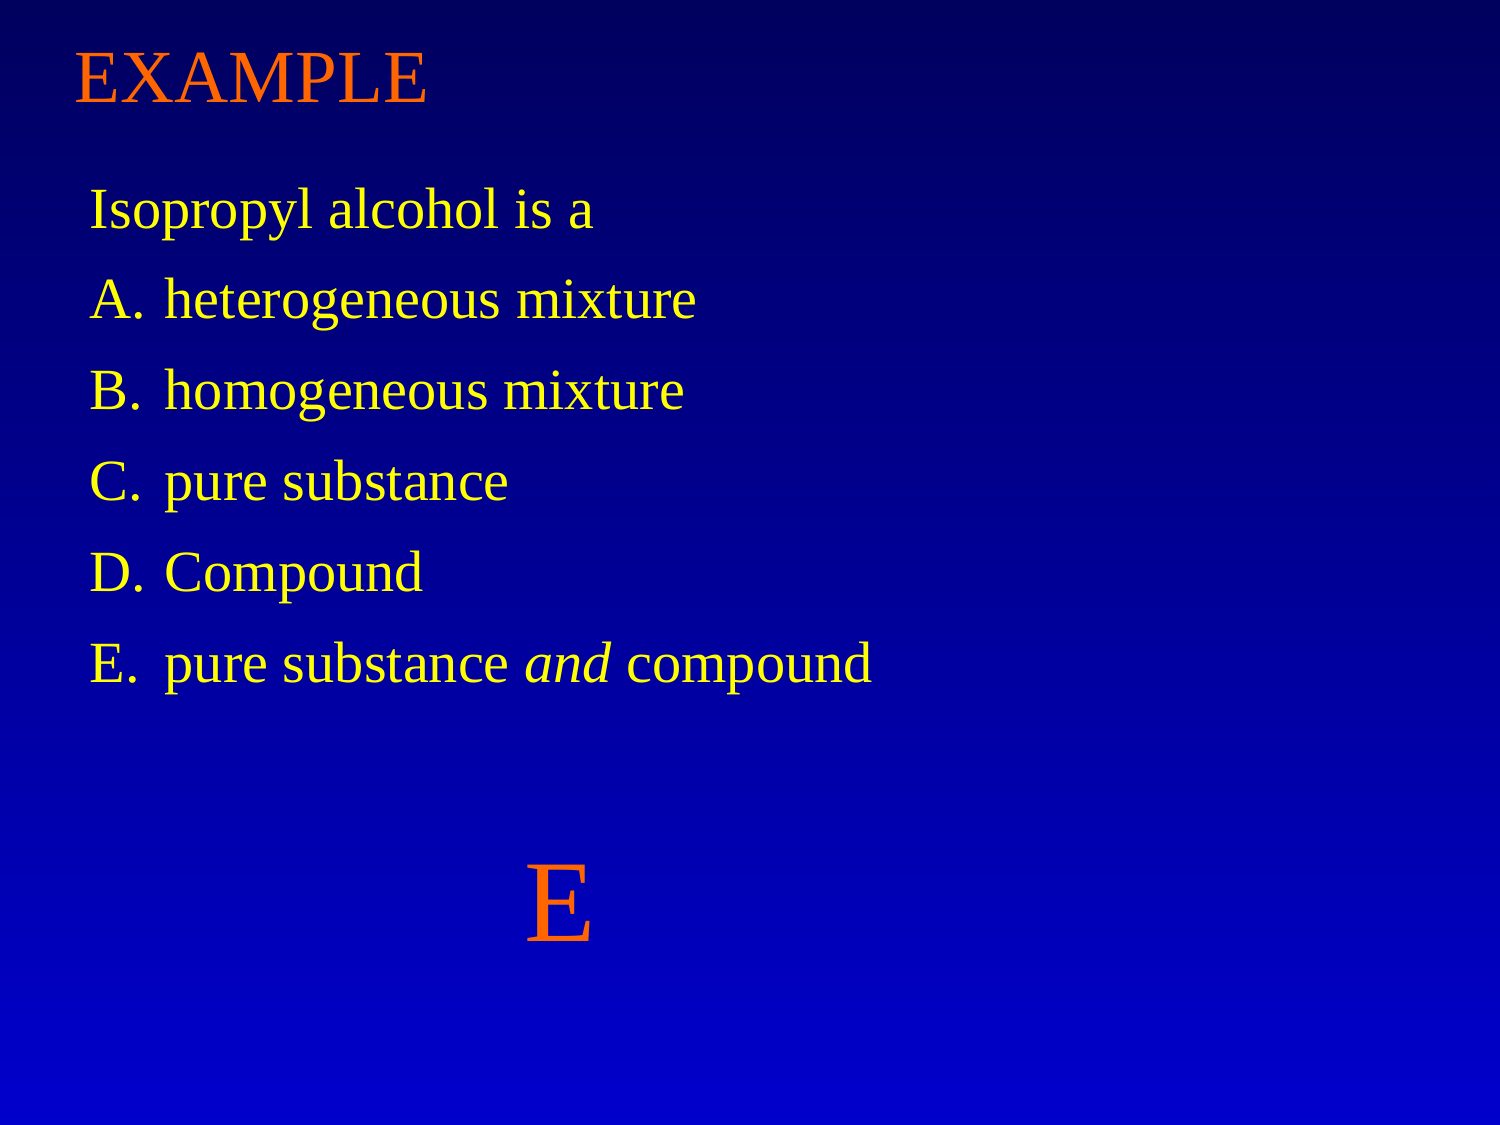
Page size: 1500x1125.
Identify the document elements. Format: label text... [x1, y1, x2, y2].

text_box EXAMPLE [60, 19, 445, 125]
text_box E [510, 817, 612, 972]
text_box Isopropyl alcohol is a heterogeneous mixture homogeneous mixture pure substance Compound pure substance and compound [74, 162, 1138, 701]
